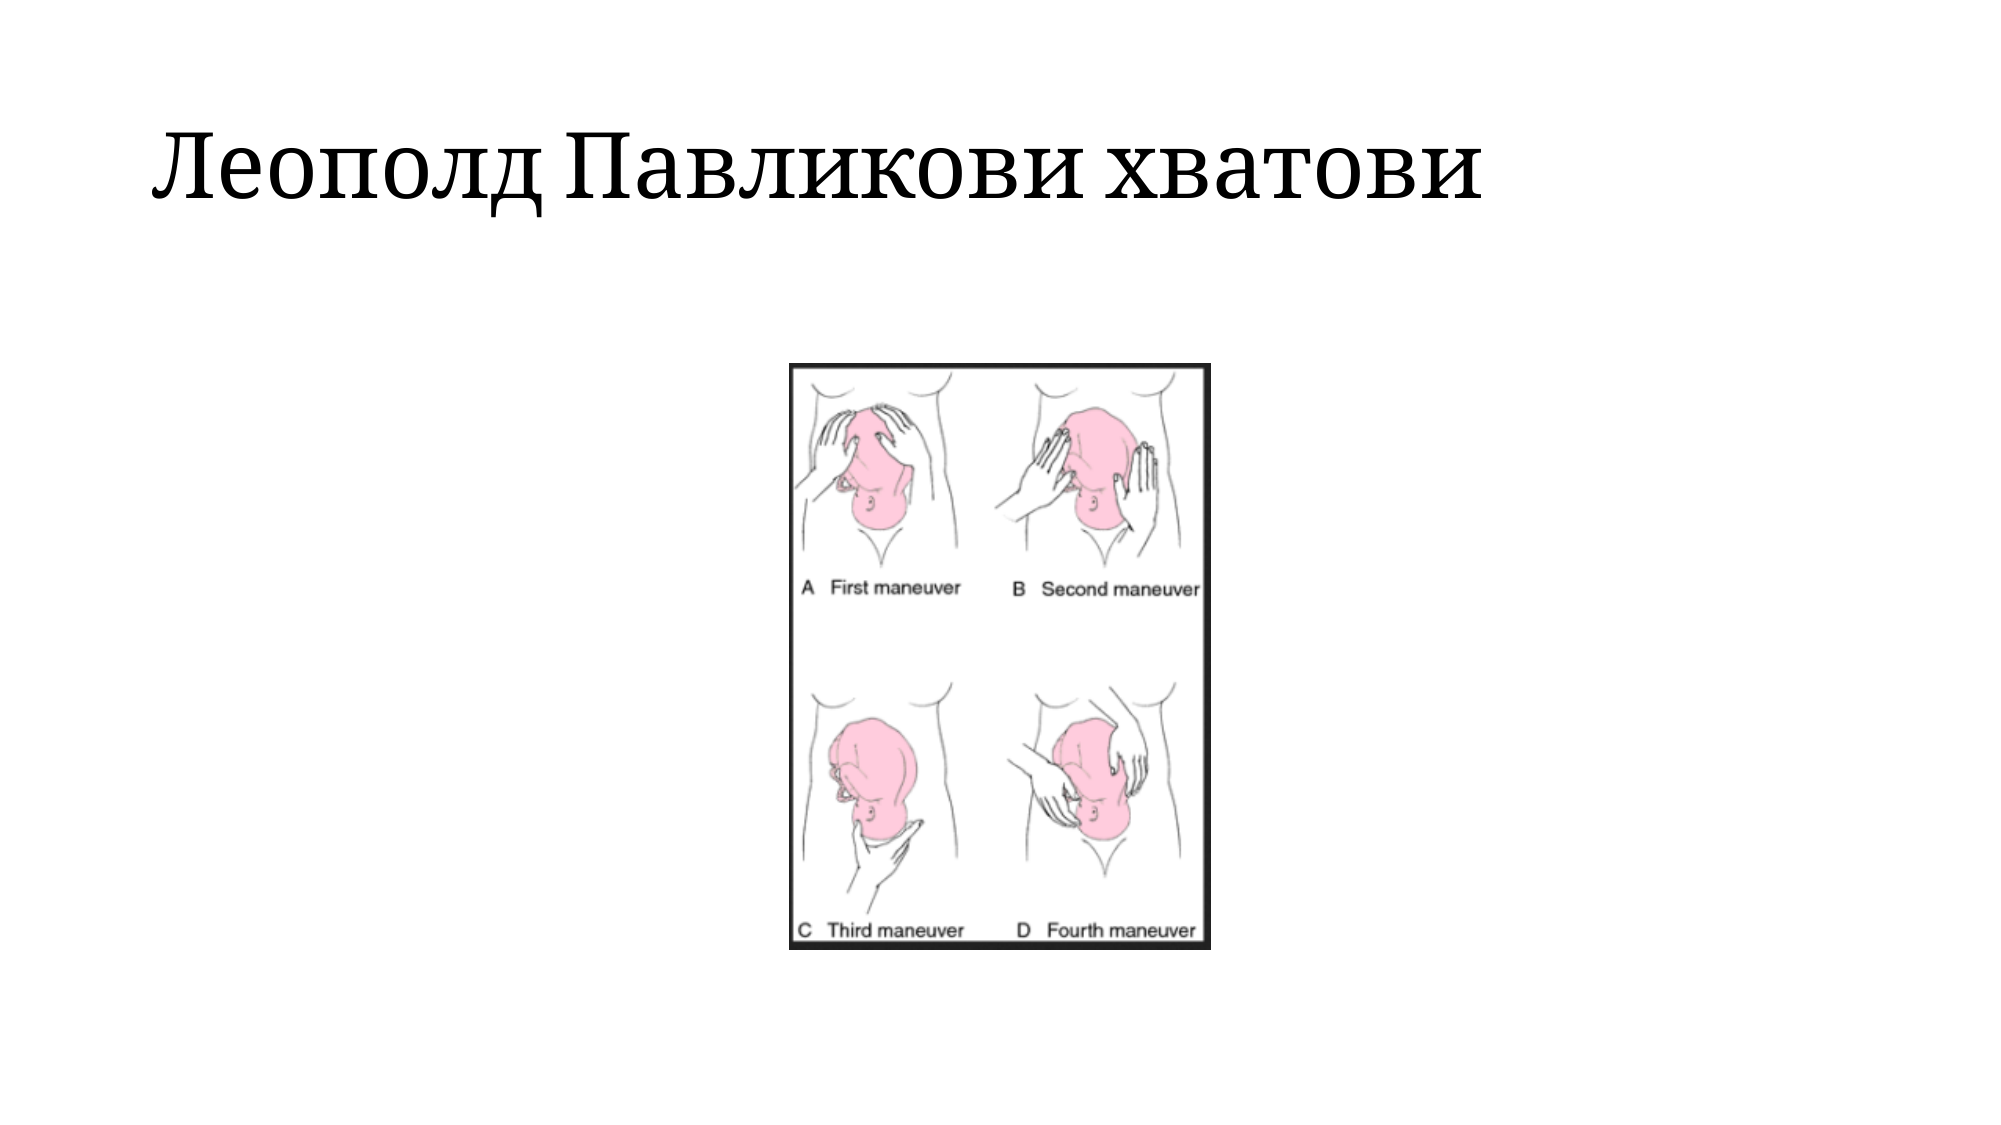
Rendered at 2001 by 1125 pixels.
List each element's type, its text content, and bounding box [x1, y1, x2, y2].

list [789, 363, 1211, 950]
title Леополд Павликови хватови [137, 59, 1863, 278]
